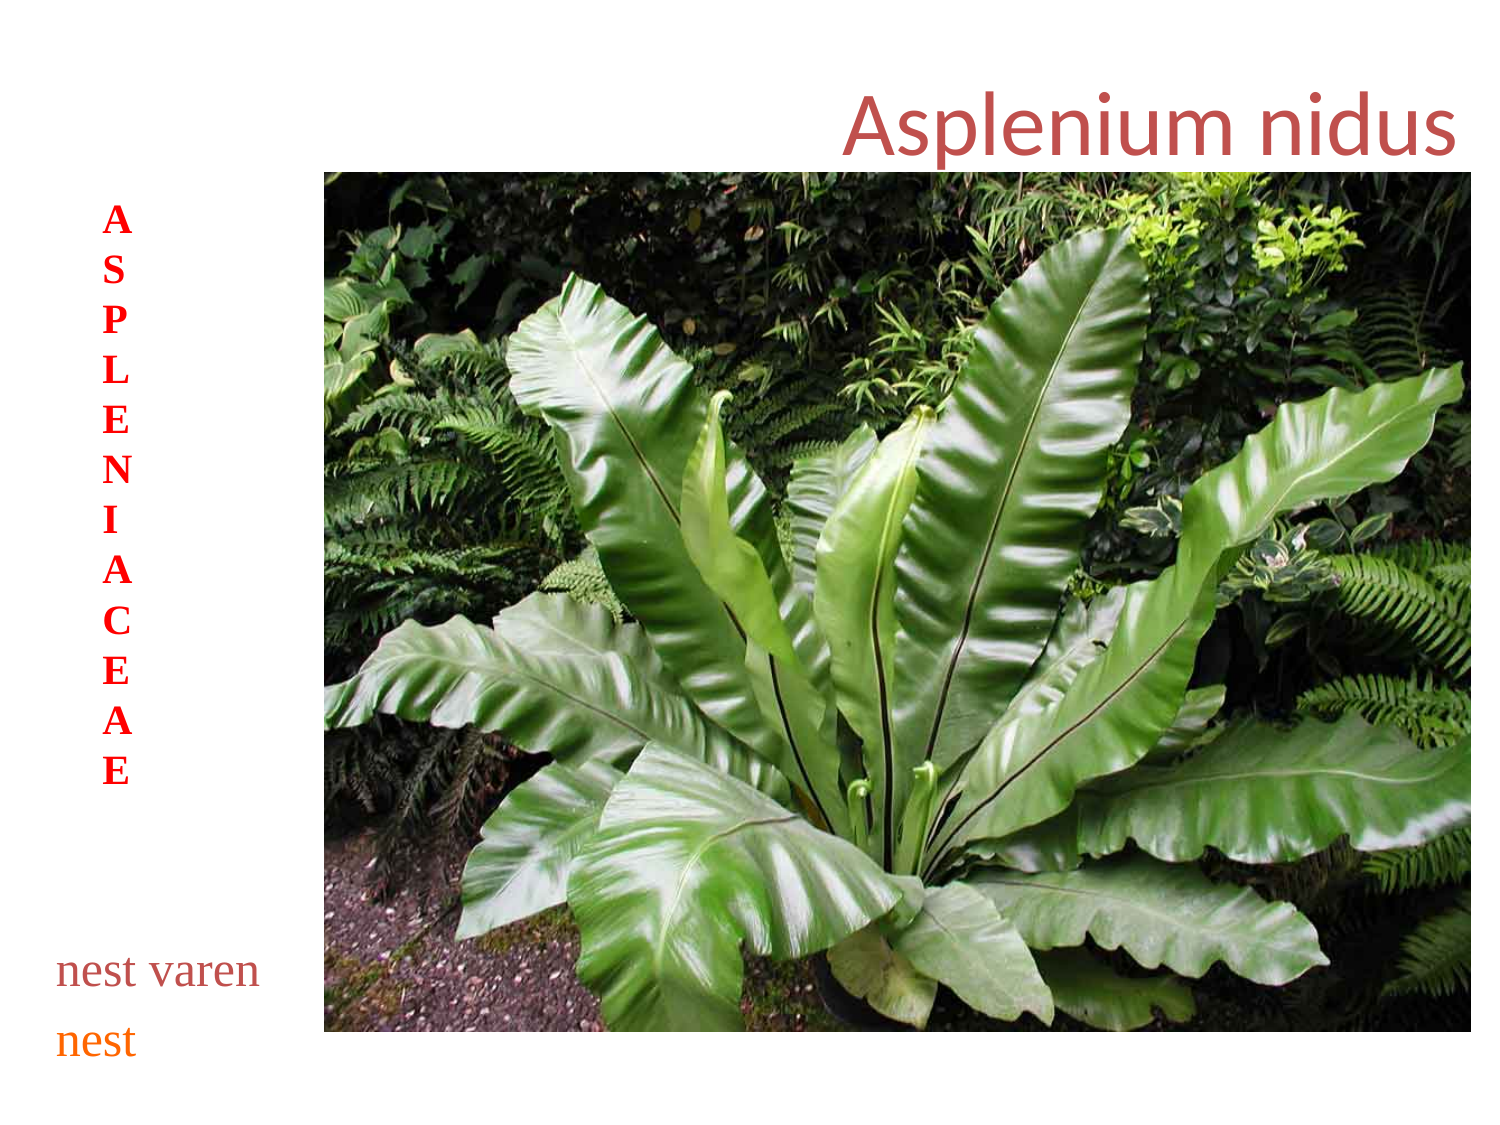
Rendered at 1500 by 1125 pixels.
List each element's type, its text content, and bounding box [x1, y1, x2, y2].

text_box ASPLENIACEAE [87, 184, 150, 800]
title Asplenium nidus [200, 24, 1475, 213]
picture [324, 172, 1471, 1032]
text_box nest varen [41, 928, 319, 1004]
text_box nest [41, 1004, 754, 1075]
